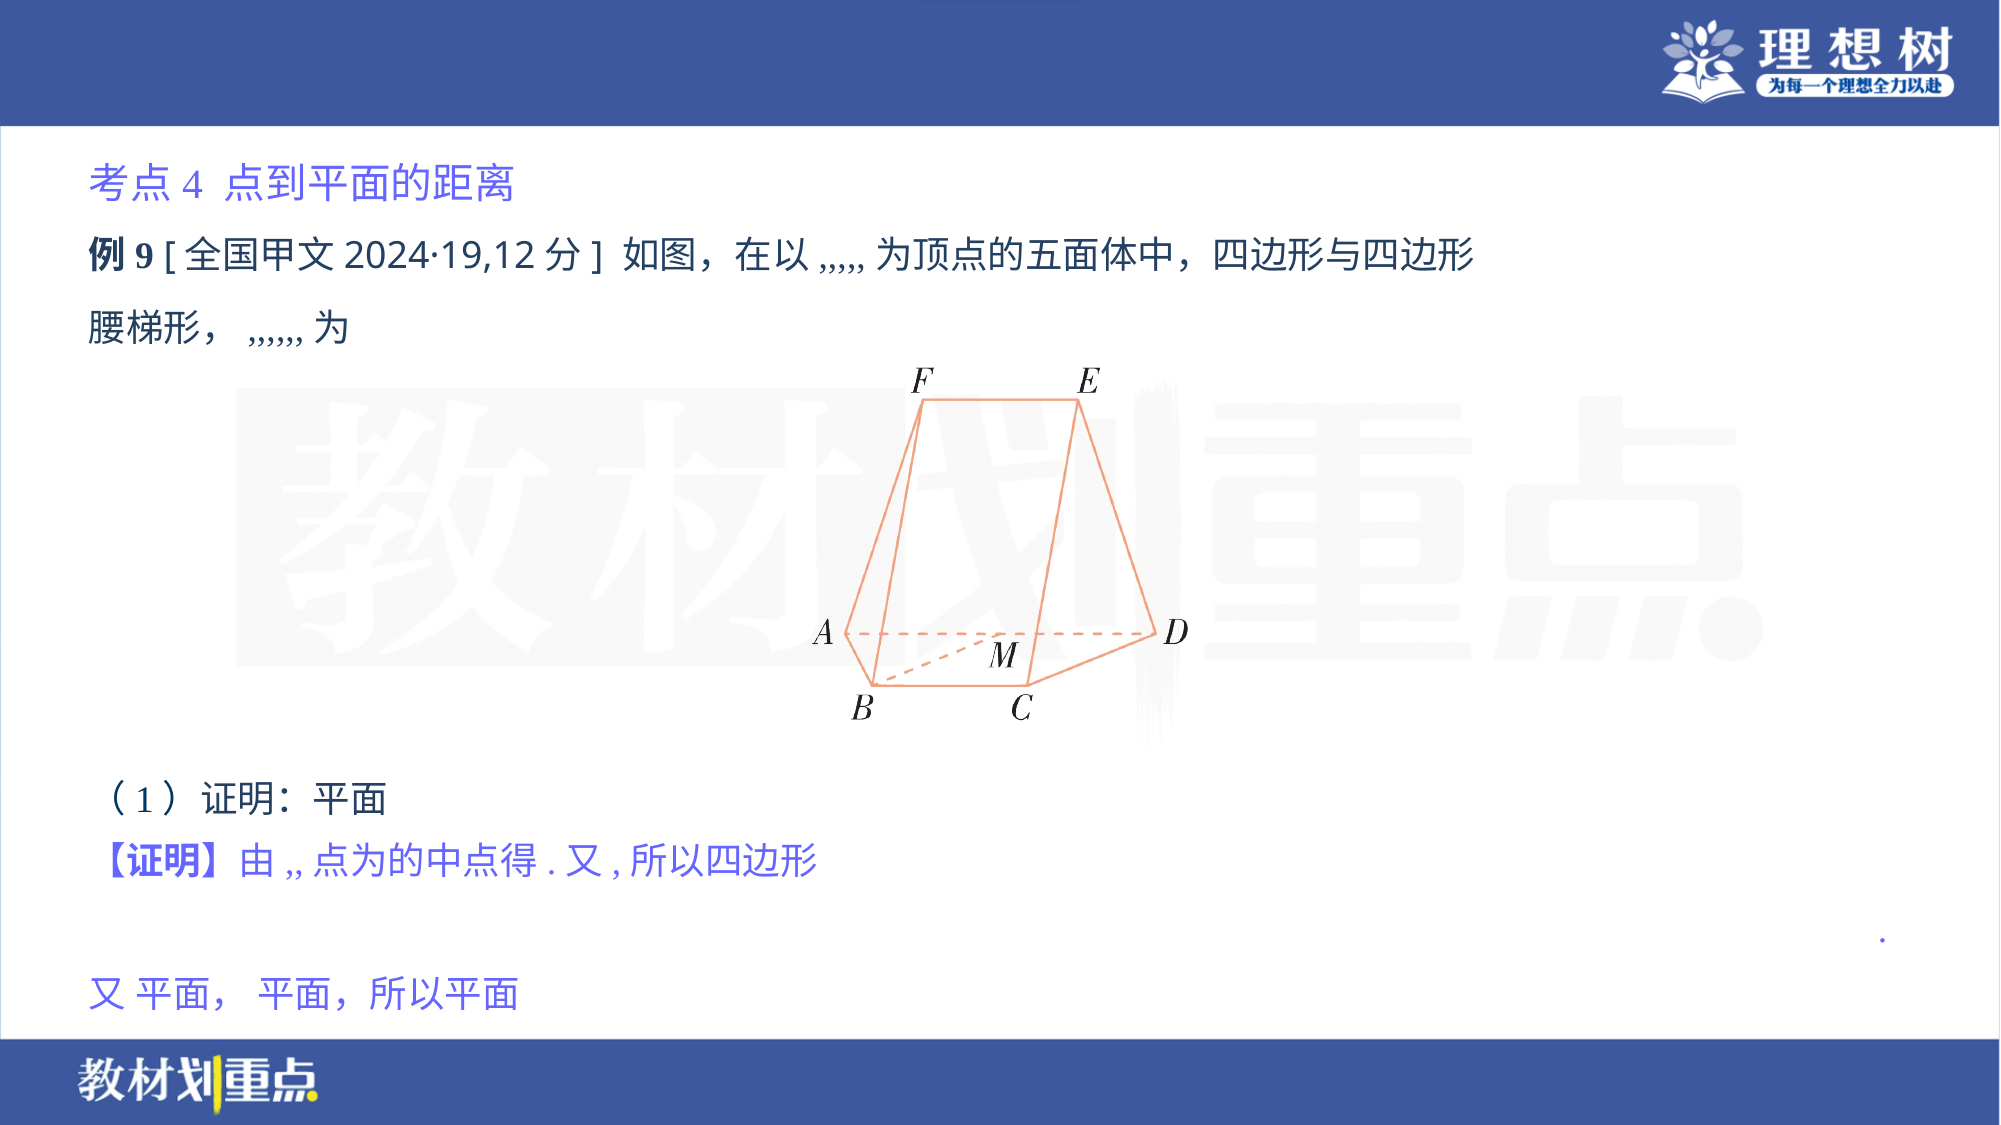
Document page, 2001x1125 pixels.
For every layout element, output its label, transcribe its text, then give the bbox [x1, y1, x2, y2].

text_box 考点4 点到平面的距离 [88, 135, 1911, 270]
picture [0, 0, 2000, 1125]
